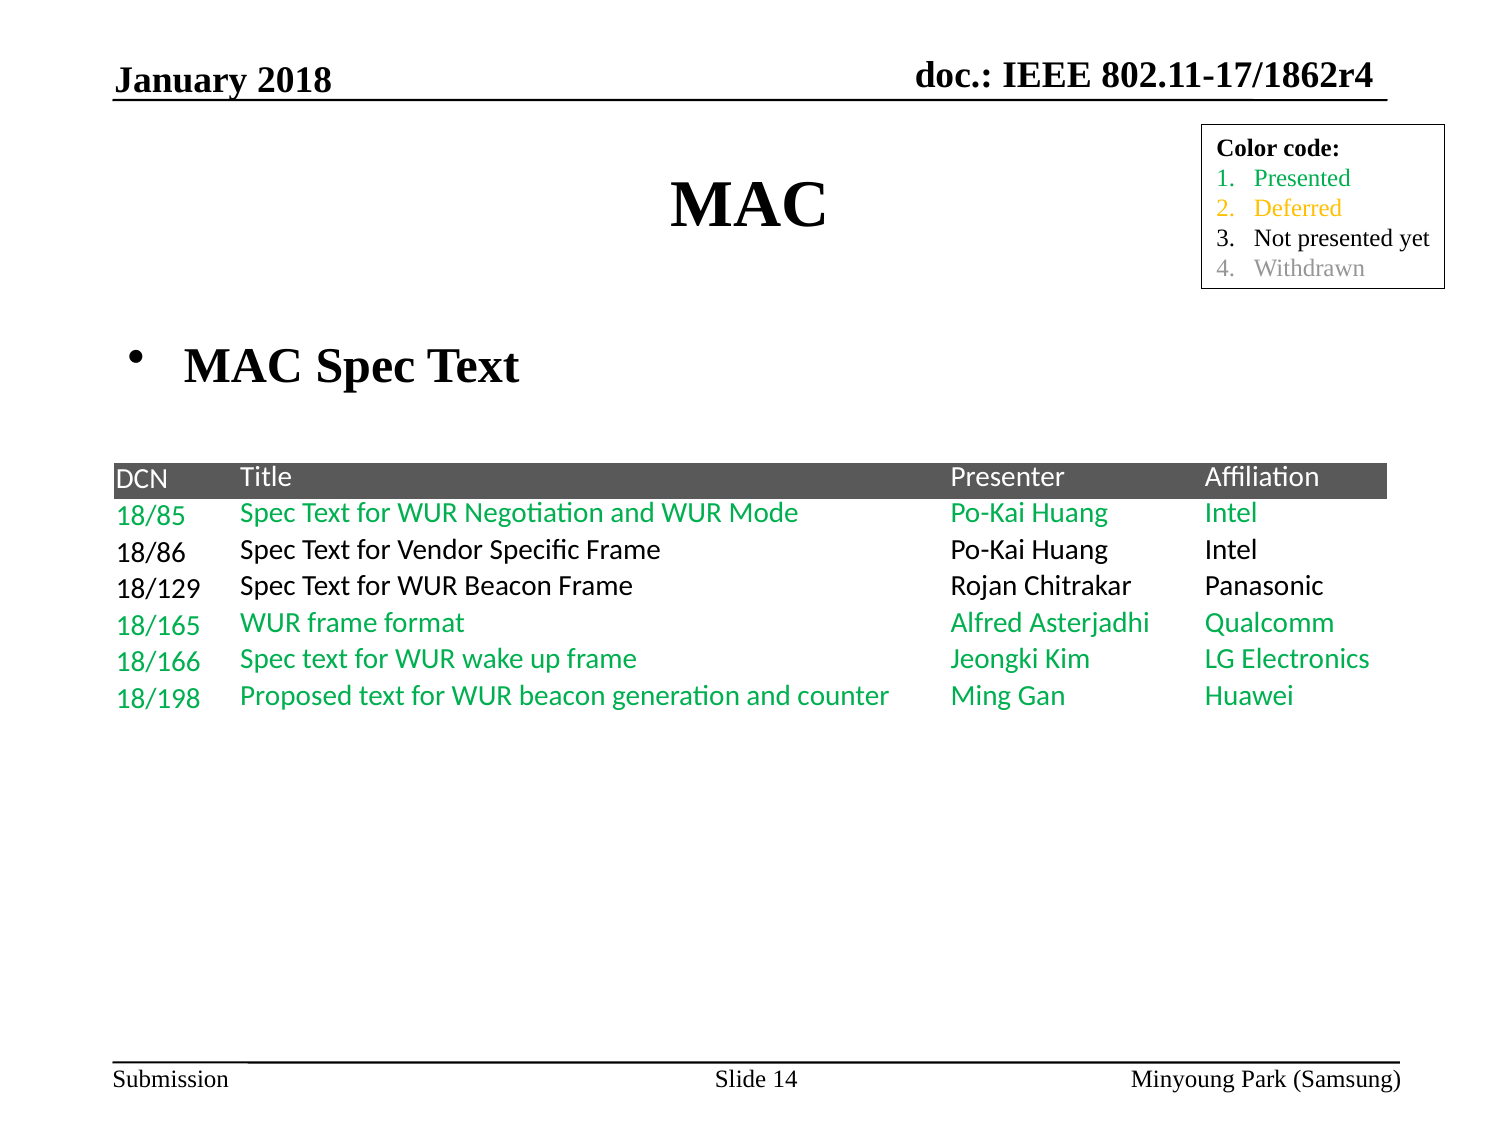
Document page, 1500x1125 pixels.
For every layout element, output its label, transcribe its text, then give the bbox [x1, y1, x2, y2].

table_cell Intel [1203, 499, 1387, 536]
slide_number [114, 54, 335, 101]
table_cell Po-Kai Huang [949, 499, 1203, 536]
table_header DCN [114, 463, 239, 499]
table_cell 18/198 [114, 682, 239, 718]
table_cell Spec Text for WUR Negotiation and WUR Mode [239, 499, 949, 536]
table_cell Ming Gan [949, 682, 1203, 718]
table_cell Jeongki Kim [949, 645, 1203, 682]
table_cell Proposed text for WUR beacon generation and counter [239, 682, 949, 718]
text_box Color code: Presented Deferred Not presented yet Withdrawn [1201, 124, 1445, 289]
table_cell Po-Kai Huang [949, 536, 1203, 572]
table_cell 18/85 [114, 499, 239, 536]
table_header Presenter [949, 463, 1203, 499]
table_cell Intel [1203, 536, 1387, 572]
table_cell Spec text for WUR wake up frame [239, 645, 949, 682]
table_cell 18/165 [114, 609, 239, 645]
table_cell Qualcomm [1203, 609, 1387, 645]
table_cell Huawei [1203, 682, 1387, 718]
table_cell Spec Text for Vendor Specific Frame [239, 536, 949, 572]
slide_number Slide 14 [712, 1061, 800, 1093]
text_box MAC Spec Text [112, 324, 1388, 1000]
table_cell LG Electronics [1203, 645, 1387, 682]
table_cell WUR frame format [239, 609, 949, 645]
table_cell 18/129 [114, 572, 239, 609]
table_cell 18/86 [114, 536, 239, 572]
table_header Title [239, 463, 949, 499]
title MAC [112, 112, 1388, 288]
table_cell Panasonic [1203, 572, 1387, 609]
table_cell Spec Text for WUR Beacon Frame [239, 572, 949, 609]
table_header Affiliation [1203, 463, 1387, 499]
table_cell 18/166 [114, 645, 239, 682]
table_cell Rojan Chitrakar [949, 572, 1203, 609]
footer Minyoung Park (Samsung) [949, 1061, 1402, 1093]
table_cell Alfred Asterjadhi [949, 609, 1203, 645]
